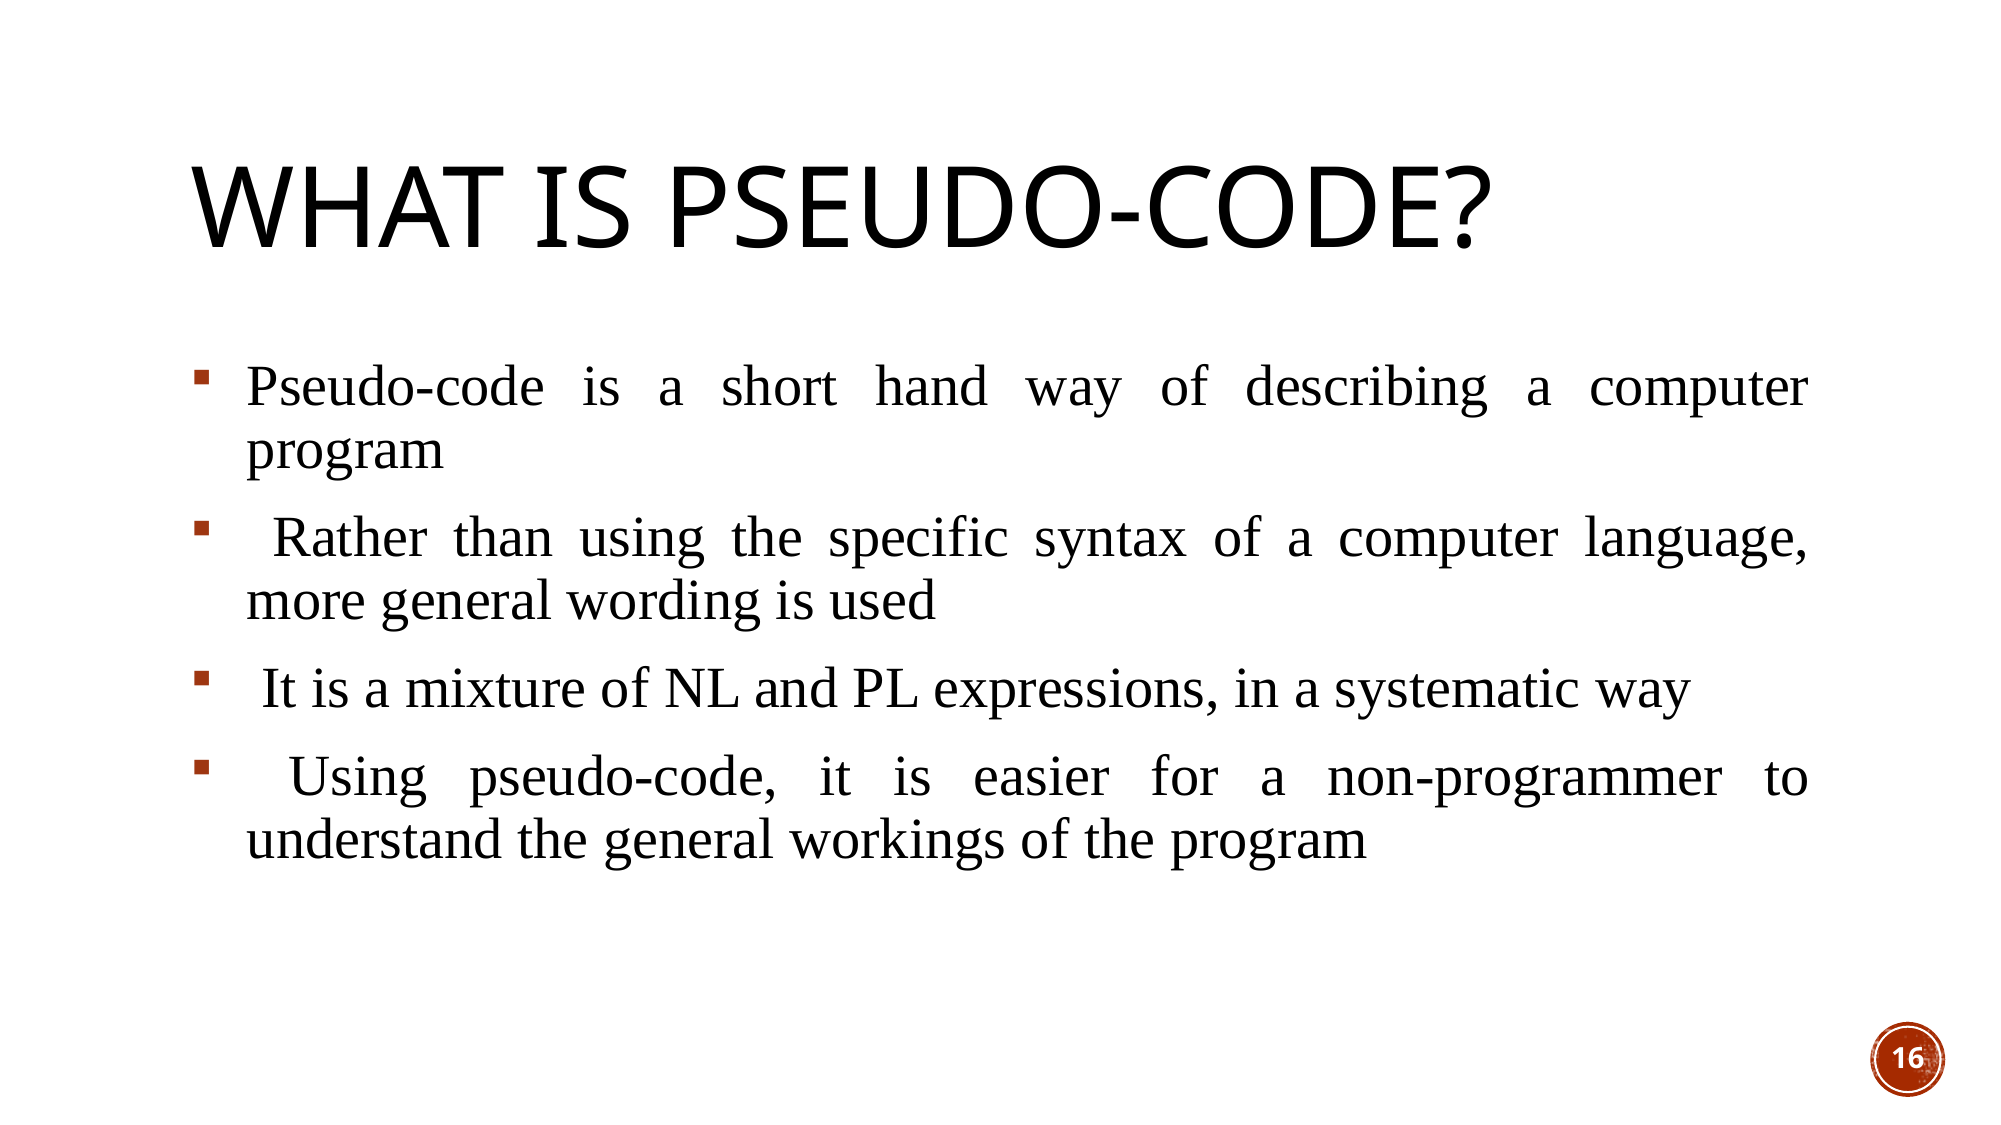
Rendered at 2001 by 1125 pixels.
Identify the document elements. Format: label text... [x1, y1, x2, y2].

title What is Pseudo-code? [175, 79, 1826, 344]
slide_number 16 [1855, 1028, 1961, 1089]
list Pseudo-code is a short hand way of describing a computer program Rather than using the specific syntax of a computer language, more general wording is used It is a mixture of NL and PL expressions, in a systematic way Using pseudo-code, it is easier for a non-programmer to understand the general workings of the program [175, 348, 1826, 1013]
